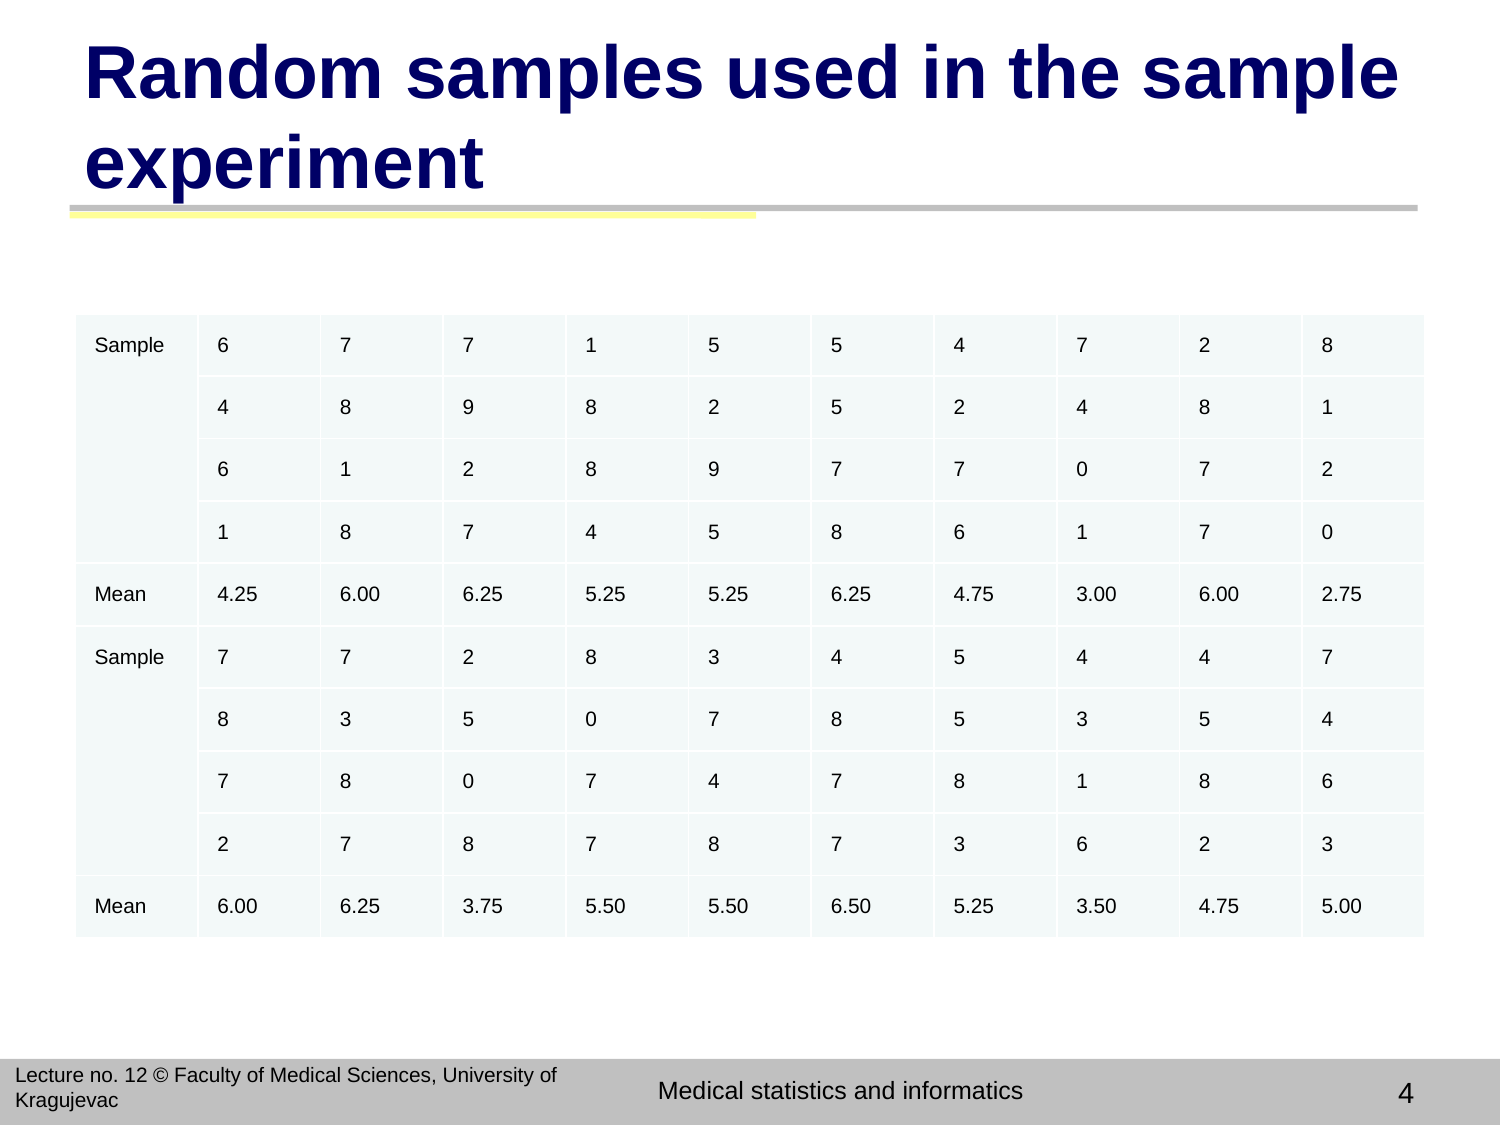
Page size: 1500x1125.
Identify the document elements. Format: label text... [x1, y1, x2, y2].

table_cell 5 [935, 689, 1056, 750]
table_cell 4 [1058, 377, 1179, 438]
table_cell 5.00 [1303, 876, 1424, 937]
table_cell 7 [812, 752, 933, 812]
table_cell 0 [1058, 439, 1179, 500]
table_cell 2 [199, 814, 320, 875]
table_cell 5.25 [567, 564, 688, 625]
table_header 7 [1058, 315, 1179, 375]
table_cell 3.50 [1058, 876, 1179, 937]
table_cell 1 [321, 439, 442, 500]
table_cell 8 [1180, 377, 1301, 438]
table_header 7 [444, 315, 565, 375]
table_cell 3 [689, 627, 810, 687]
table_header 8 [1303, 315, 1424, 375]
footer Medical statistics and informatics [512, 1066, 1170, 1125]
table_cell 8 [321, 377, 442, 438]
table_cell 8 [1180, 752, 1301, 812]
slide_number Lecture no. 12 © Faculty of Medical Sciences, University of Kragujevac [0, 1053, 601, 1108]
table_cell Mean [76, 564, 197, 625]
table_cell 6.25 [444, 564, 565, 625]
table_cell 3.00 [1058, 564, 1179, 625]
table_cell 4 [689, 752, 810, 812]
table_cell 4 [812, 627, 933, 687]
table_cell 4.25 [199, 564, 320, 625]
table_cell 4 [1058, 627, 1179, 687]
table_cell 5.25 [935, 876, 1056, 937]
table_cell 9 [689, 439, 810, 500]
table_cell 8 [444, 814, 565, 875]
table_cell 4 [199, 377, 320, 438]
table_header 5 [812, 315, 933, 375]
table_cell 7 [444, 502, 565, 562]
table_cell 7 [1303, 627, 1424, 687]
table_cell 5 [812, 377, 933, 438]
table_cell 7 [321, 627, 442, 687]
table_cell 1 [1058, 752, 1179, 812]
table_header 1 [567, 315, 688, 375]
table_cell 2 [689, 377, 810, 438]
table_cell 5 [444, 689, 565, 750]
table_cell 8 [567, 377, 688, 438]
table_cell 8 [812, 689, 933, 750]
table_cell 7 [1180, 439, 1301, 500]
table_cell 7 [689, 689, 810, 750]
table_cell 8 [321, 752, 442, 812]
table_cell 5 [935, 627, 1056, 687]
table_cell 8 [812, 502, 933, 562]
table_cell 6 [935, 502, 1056, 562]
table_cell 2 [444, 627, 565, 687]
table_cell 3 [935, 814, 1056, 875]
table_cell 7 [812, 814, 933, 875]
table_cell 0 [1303, 502, 1424, 562]
table_cell 2 [444, 439, 565, 500]
table_header 6 [199, 315, 320, 375]
table_cell 6 [199, 439, 320, 500]
table_cell 8 [567, 439, 688, 500]
table_cell 6.25 [812, 564, 933, 625]
table_cell 2 [935, 377, 1056, 438]
table_cell 6.25 [321, 876, 442, 937]
table_cell 7 [935, 439, 1056, 500]
table_header 7 [321, 315, 442, 375]
table_cell 7 [812, 439, 933, 500]
table_cell 5.50 [567, 876, 688, 937]
table_cell 2.75 [1303, 564, 1424, 625]
table_header Sample [76, 315, 197, 562]
table_cell 4 [1180, 627, 1301, 687]
table_cell 5.50 [689, 876, 810, 937]
table_cell 6.00 [321, 564, 442, 625]
table_cell 1 [199, 502, 320, 562]
table_cell 7 [567, 752, 688, 812]
table_cell 4.75 [935, 564, 1056, 625]
table_cell 6.00 [199, 876, 320, 937]
table_cell 6 [1058, 814, 1179, 875]
table_cell 1 [1058, 502, 1179, 562]
table_cell 3.75 [444, 876, 565, 937]
table_header 5 [689, 315, 810, 375]
table_cell 8 [935, 752, 1056, 812]
table_cell 3 [1058, 689, 1179, 750]
table_cell 2 [1303, 439, 1424, 500]
table_cell 8 [199, 689, 320, 750]
table_header 4 [935, 315, 1056, 375]
table_cell 0 [567, 689, 688, 750]
table_cell 6.00 [1180, 564, 1301, 625]
table_cell 2 [1180, 814, 1301, 875]
table_cell 0 [444, 752, 565, 812]
table_cell 6 [1303, 752, 1424, 812]
table_cell 8 [567, 627, 688, 687]
table_cell 7 [321, 814, 442, 875]
table_cell 7 [199, 752, 320, 812]
table_cell 5 [689, 502, 810, 562]
table_cell 3 [1303, 814, 1424, 875]
table_cell 7 [567, 814, 688, 875]
table_cell Mean [76, 876, 197, 937]
slide_number 4 [1181, 1066, 1430, 1125]
table_cell 7 [1180, 502, 1301, 562]
table_cell 6.50 [812, 876, 933, 937]
table_cell 5.25 [689, 564, 810, 625]
table_cell 4 [1303, 689, 1424, 750]
table_cell 8 [689, 814, 810, 875]
table_cell 1 [1303, 377, 1424, 438]
table_cell Sample [76, 627, 197, 875]
table_cell 8 [321, 502, 442, 562]
table_header 2 [1180, 315, 1301, 375]
table_cell 4 [567, 502, 688, 562]
table_cell 3 [321, 689, 442, 750]
table_cell 5 [1180, 689, 1301, 750]
table_cell 7 [199, 627, 320, 687]
table_cell 9 [444, 377, 565, 438]
title Random samples used in the sample experiment [69, 19, 1426, 208]
table_cell 4.75 [1180, 876, 1301, 937]
